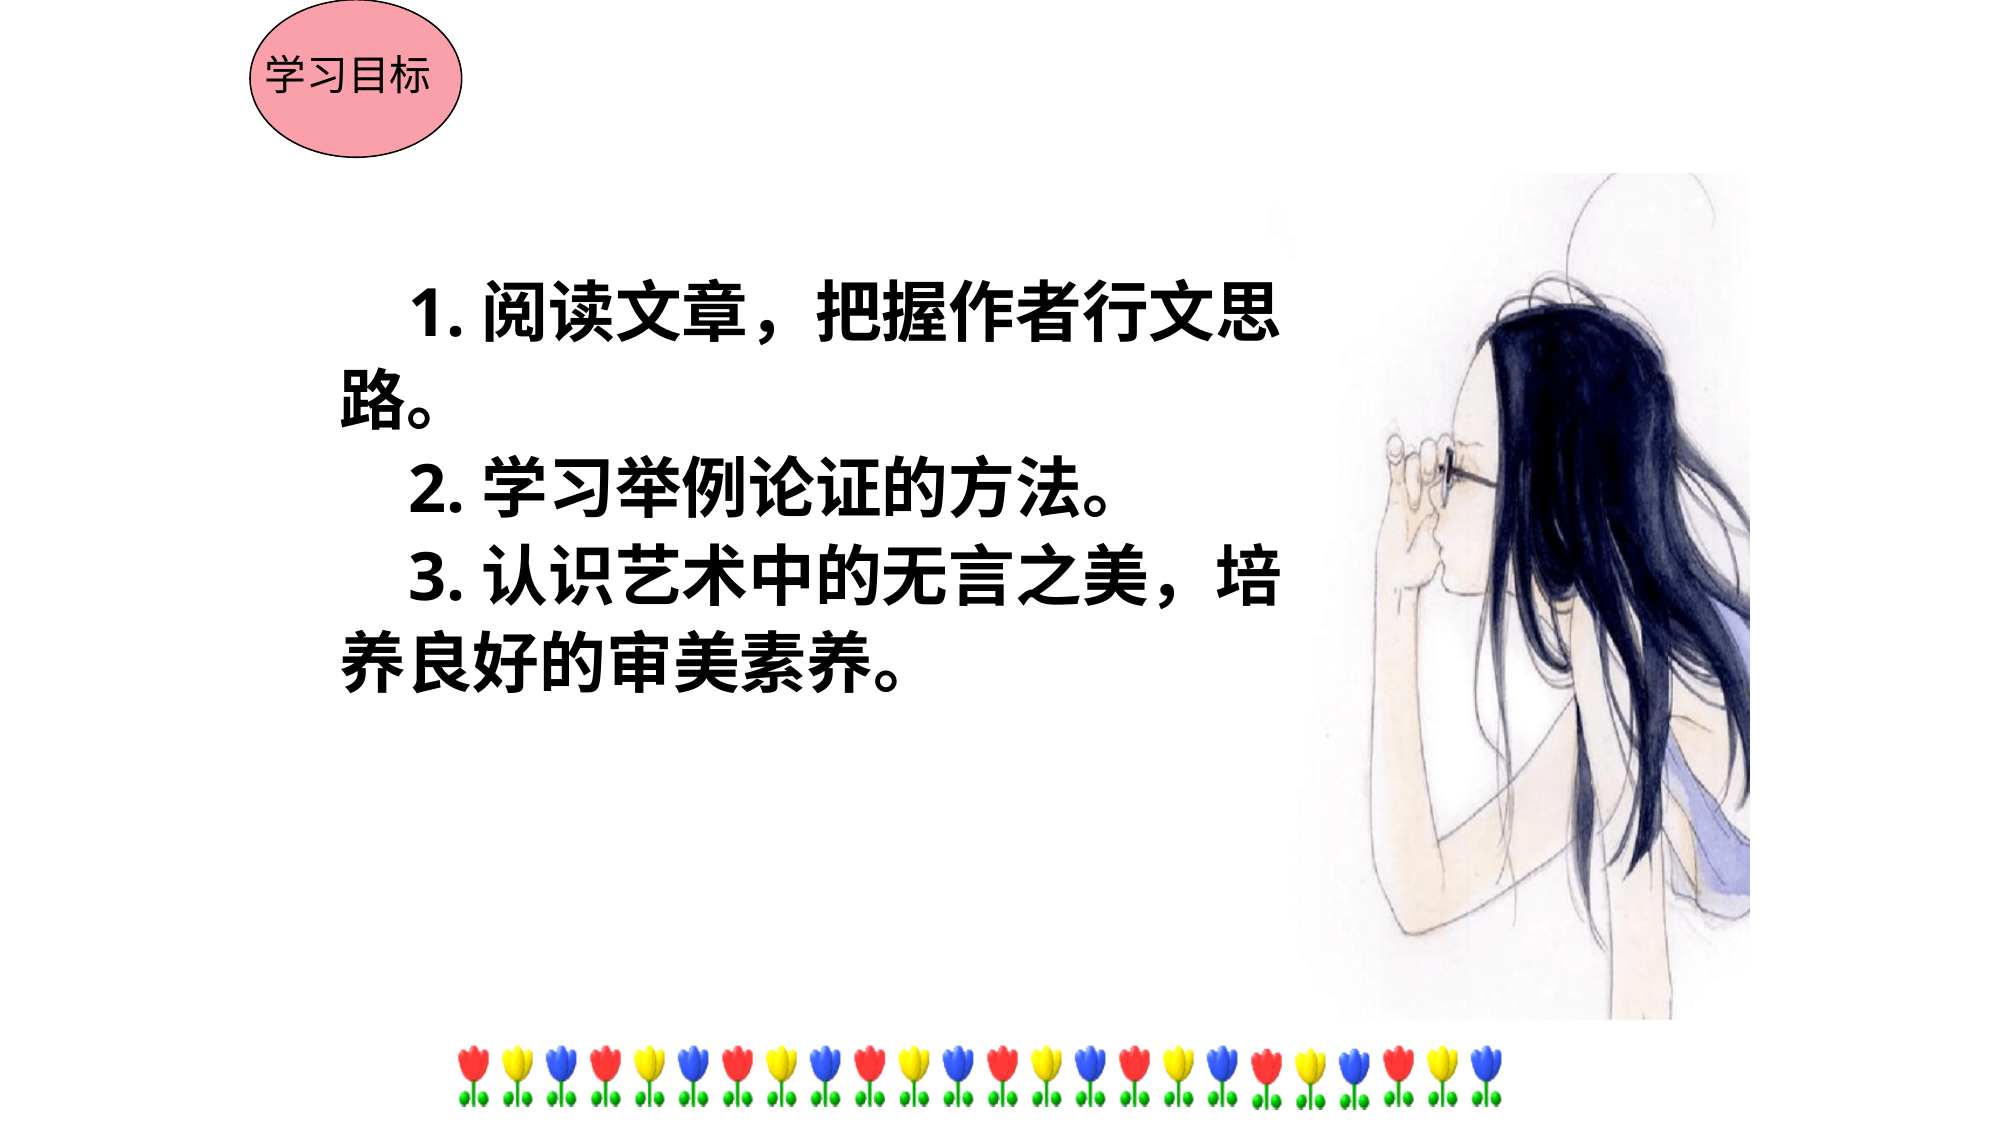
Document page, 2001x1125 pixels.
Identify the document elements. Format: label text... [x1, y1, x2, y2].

text_box [256, 106, 455, 158]
text_box 学习目标 [249, 40, 465, 106]
text_box [263, 0, 449, 40]
picture [451, 173, 1750, 1110]
text_box 1.阅读文章，把握作者行文思路。 2.学习举例论证的方法。 3.认识艺术中的无言之美，培养良好的审美素养。 [324, 254, 1267, 709]
